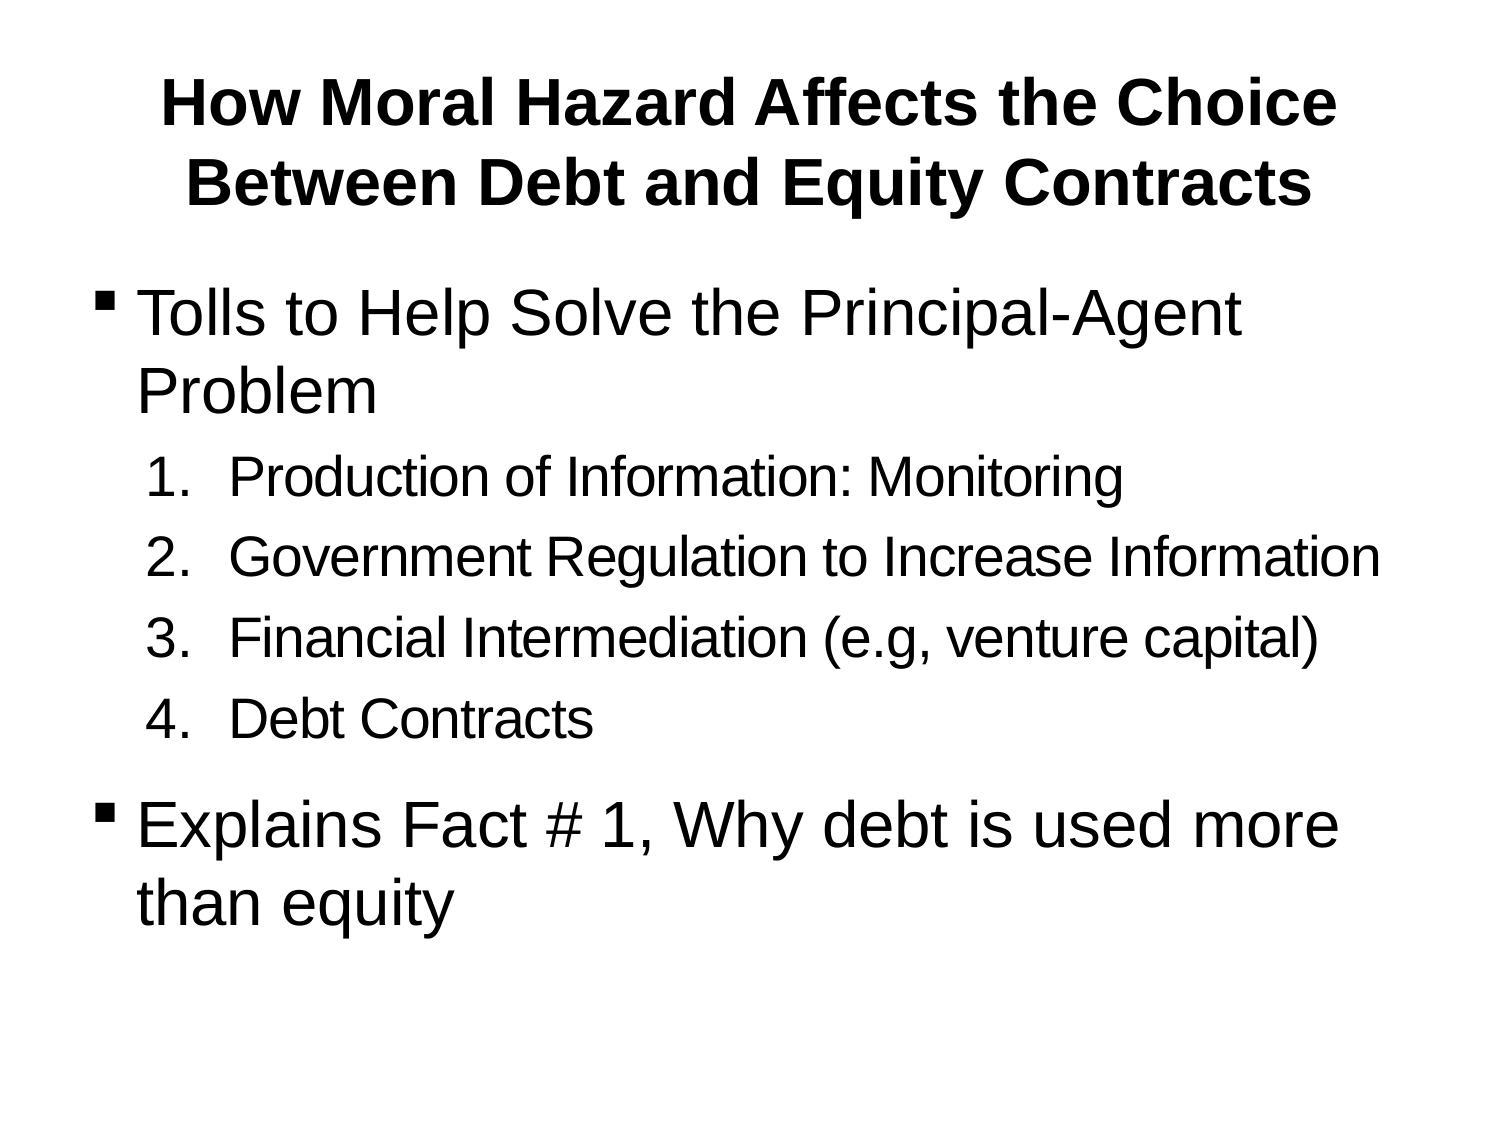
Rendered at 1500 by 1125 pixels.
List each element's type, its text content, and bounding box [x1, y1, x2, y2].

list Tolls to Help Solve the Principal-Agent Problem Production of Information: Monitoring Government Regulation to Increase Information Financial Intermediation (e.g, venture capital) Debt Contracts Explains Fact # 1, Why debt is used more than equity [75, 262, 1425, 1005]
title How Moral Hazard Affects the Choice Between Debt and Equity Contracts [75, 45, 1425, 233]
